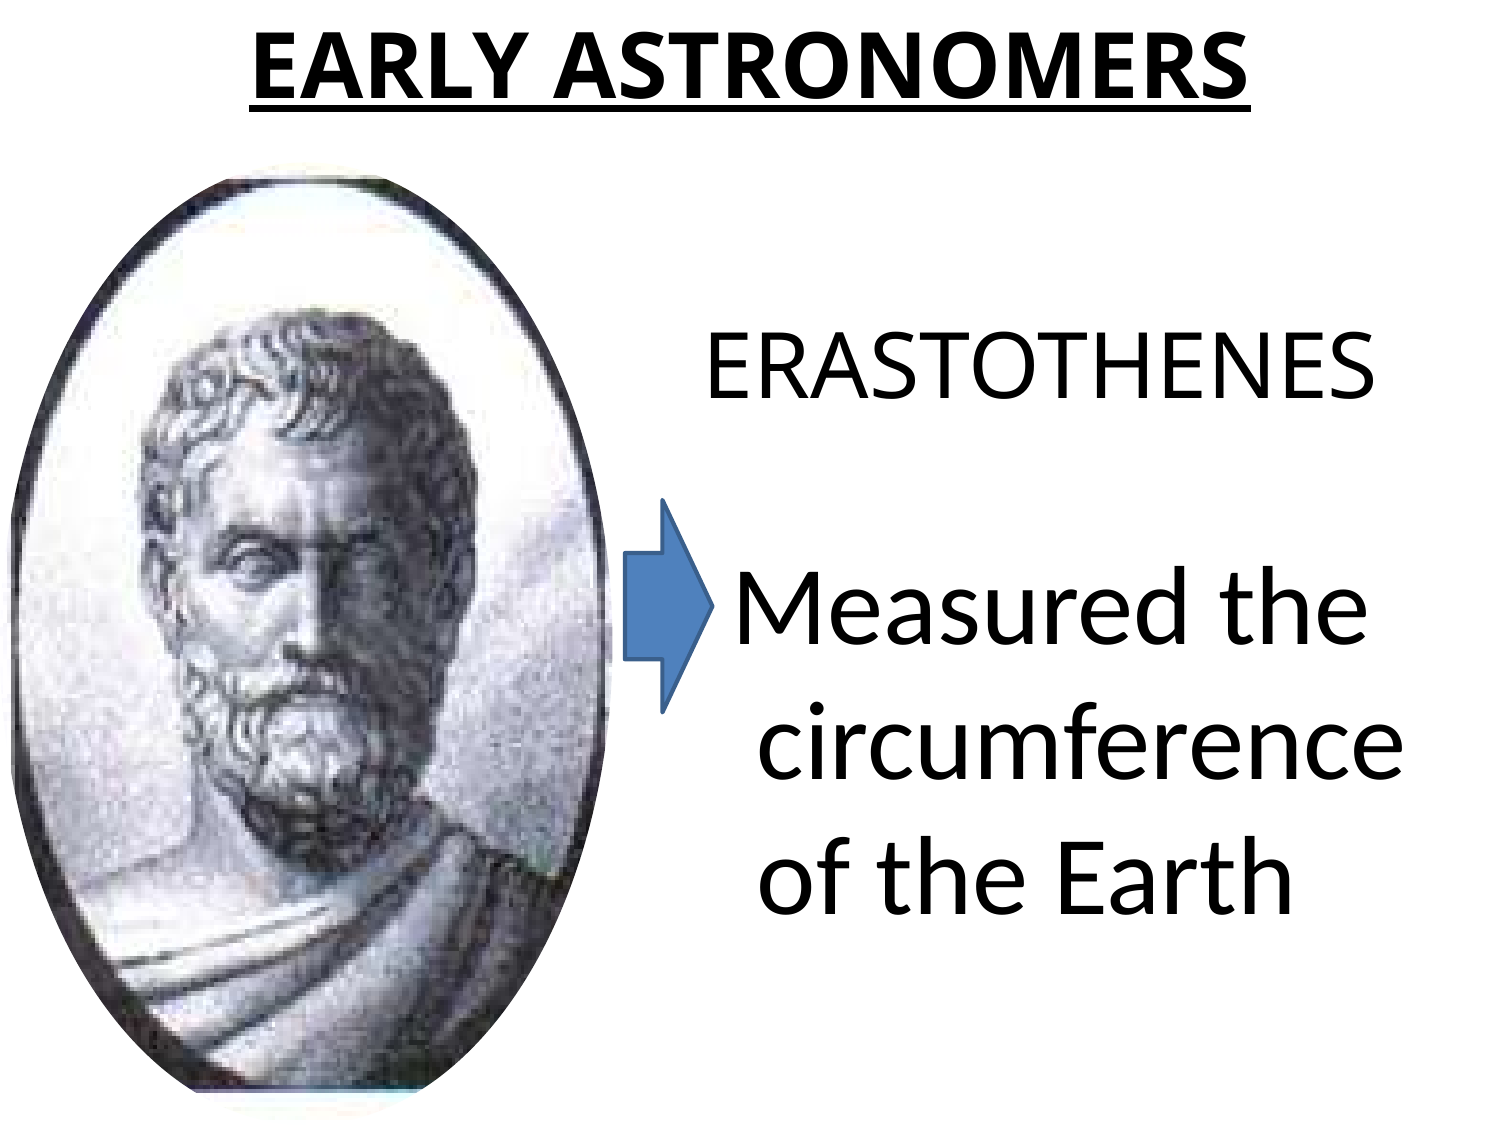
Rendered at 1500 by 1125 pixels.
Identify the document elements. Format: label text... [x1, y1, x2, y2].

text_box ERASTOTHENES [687, 299, 1394, 425]
picture [0, 162, 613, 1125]
text_box Measured the circumference of the Earth [716, 524, 1423, 945]
text_box [622, 497, 715, 715]
title EARLY ASTRONOMERS [75, 0, 1425, 175]
